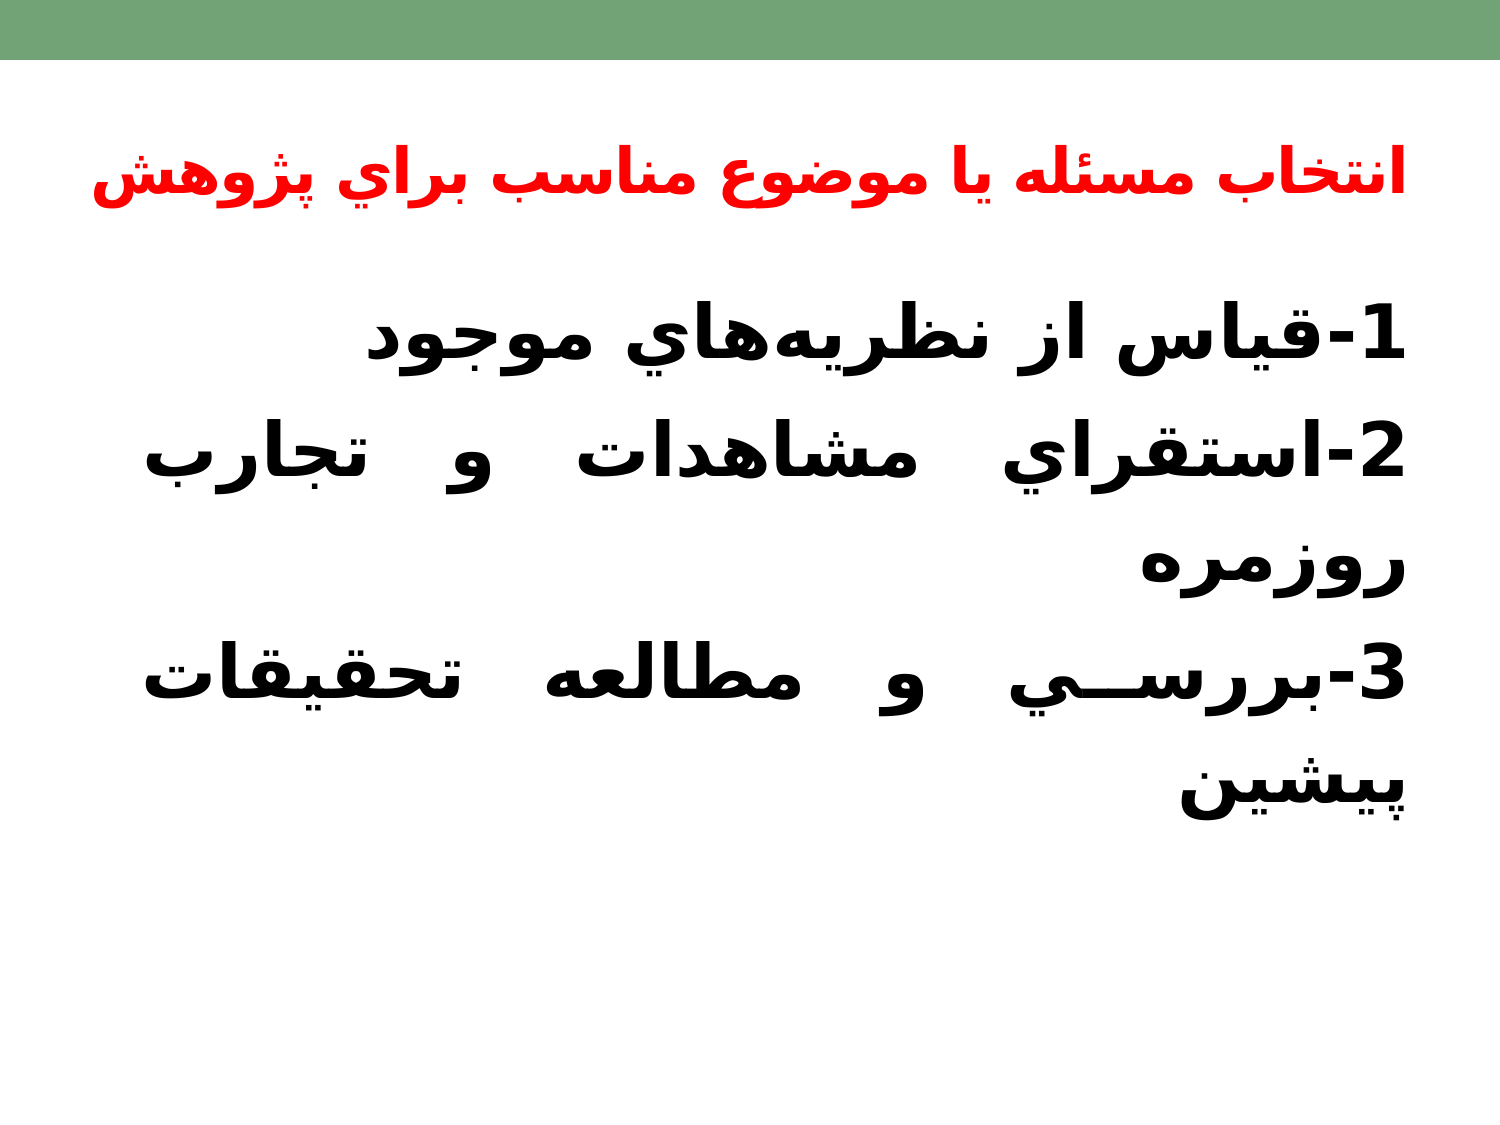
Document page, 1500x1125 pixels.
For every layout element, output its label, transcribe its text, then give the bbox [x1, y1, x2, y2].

list 1-قياس از نظريه‌هاي موجود 2-استقراي مشاهدات و تجارب روزمره 3-بررسي و مطالعه تحقيقات پيشين [75, 262, 1425, 1063]
title انتخاب مسئله يا موضوع مناسب براي پژوهش [75, 87, 1425, 250]
